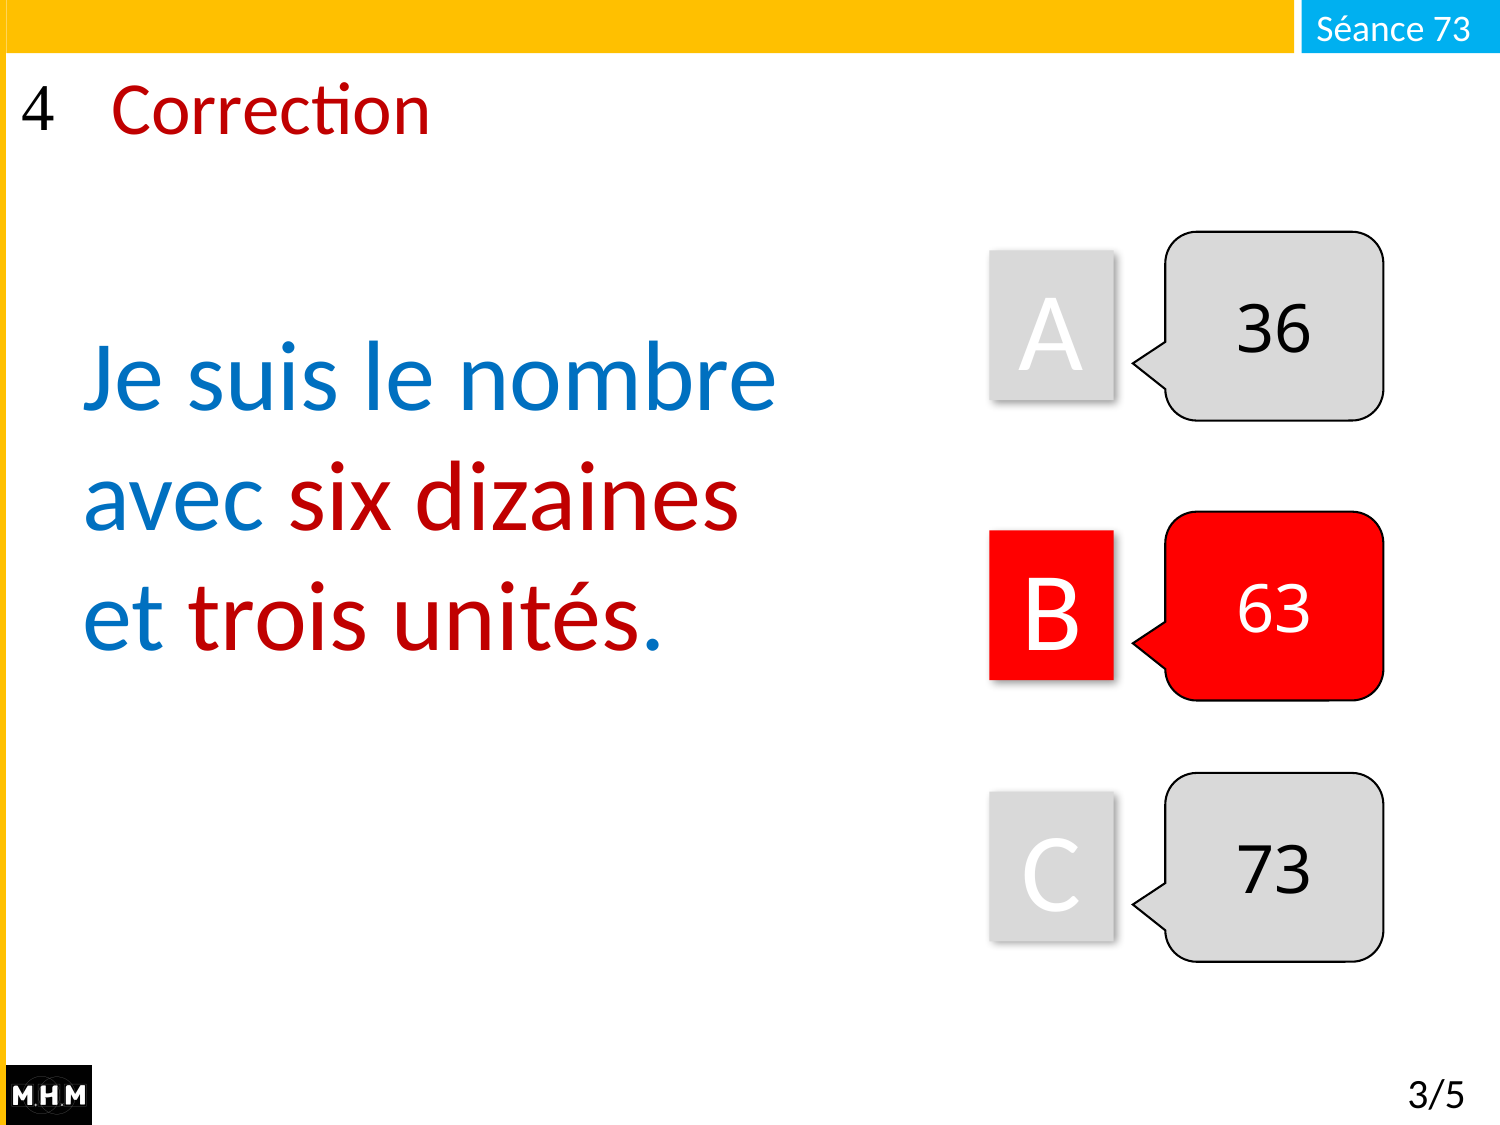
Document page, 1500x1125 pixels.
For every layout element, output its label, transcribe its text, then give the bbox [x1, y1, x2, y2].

text_box B [989, 530, 1114, 681]
title Correction [96, 60, 1391, 160]
picture [6, 1065, 92, 1125]
text_box Je suis le nombre avec six dizaines et trois unités. [67, 302, 798, 678]
list 3/5 [1373, 1064, 1500, 1125]
text_box 73 [1131, 771, 1385, 963]
text_box A [989, 250, 1114, 401]
text_box 36 [1131, 230, 1385, 422]
text_box 63 [1131, 510, 1385, 702]
text_box C [989, 791, 1114, 942]
